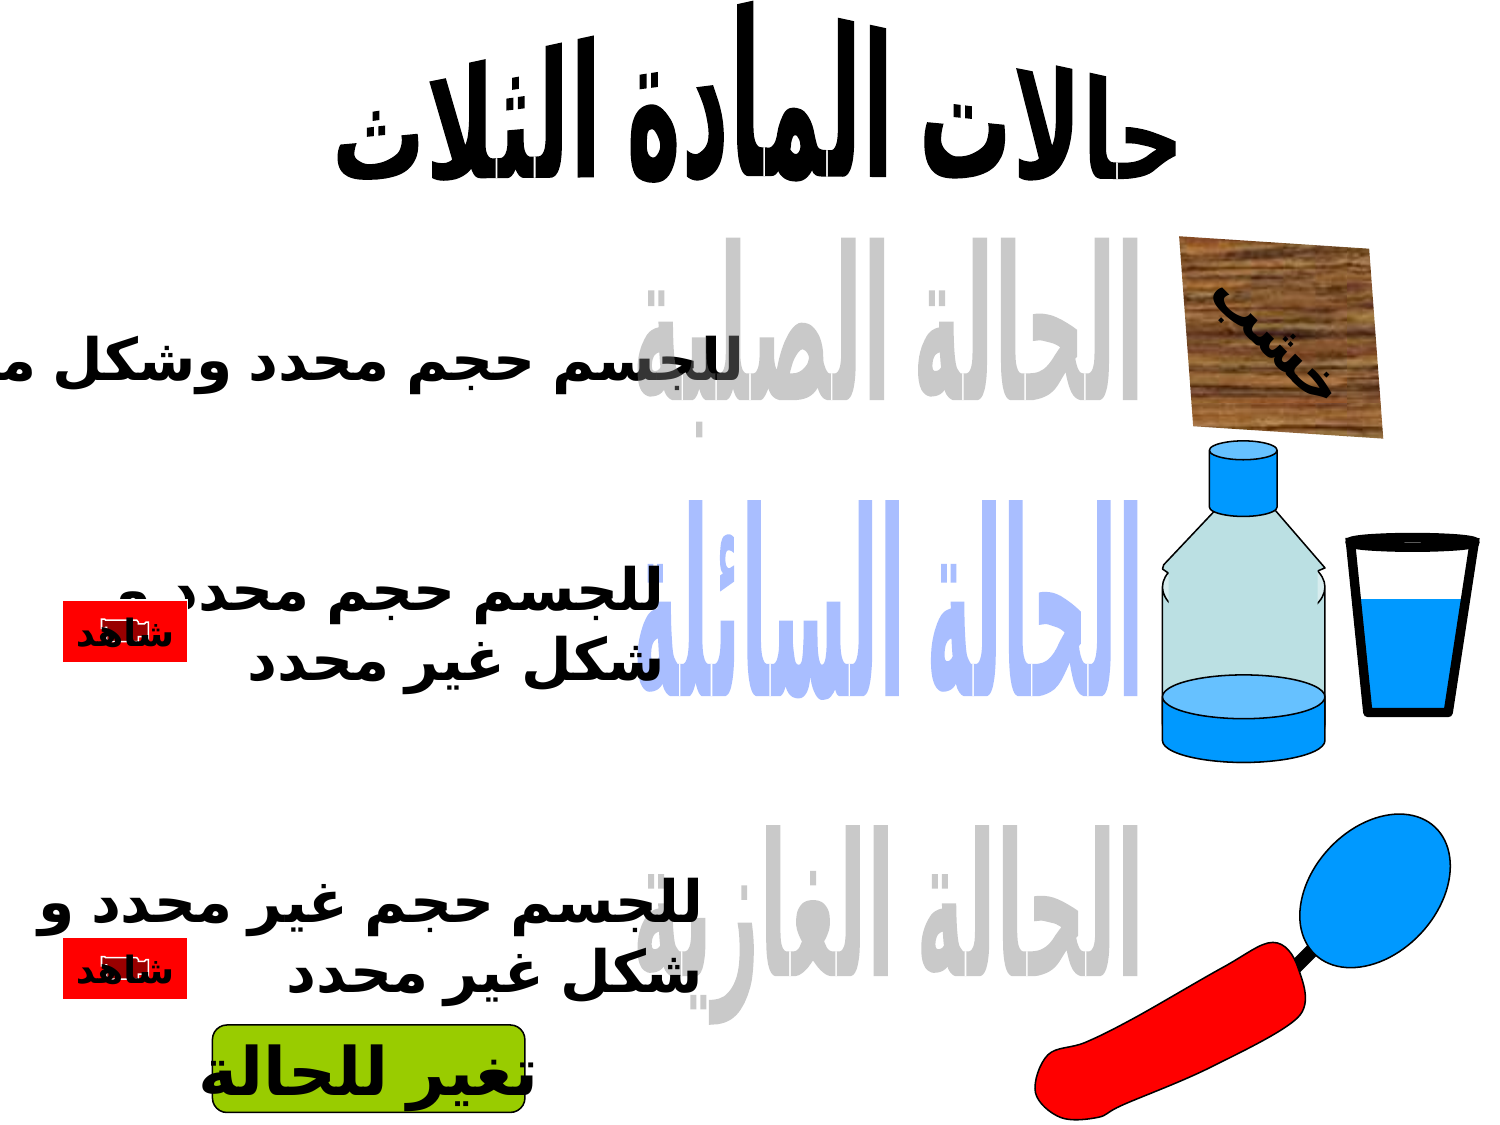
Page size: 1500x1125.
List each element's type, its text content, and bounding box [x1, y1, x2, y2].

text_box شاهد [62, 599, 188, 663]
text_box شاهد [62, 937, 188, 1000]
text_box للجسم حجم غير محدد و شكل غير محدد [7, 857, 719, 1012]
text_box للجسم حجم محدد وشكل محدد [0, 314, 760, 400]
text_box للجسم حجم محدد و شكل غير محدد [84, 544, 680, 700]
text_box [1299, 814, 1451, 968]
text_box تغير للحالة [212, 1024, 525, 1113]
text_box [1162, 440, 1325, 763]
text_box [1349, 537, 1475, 713]
text_box خشب [1179, 236, 1384, 439]
text_box [1035, 942, 1306, 1120]
